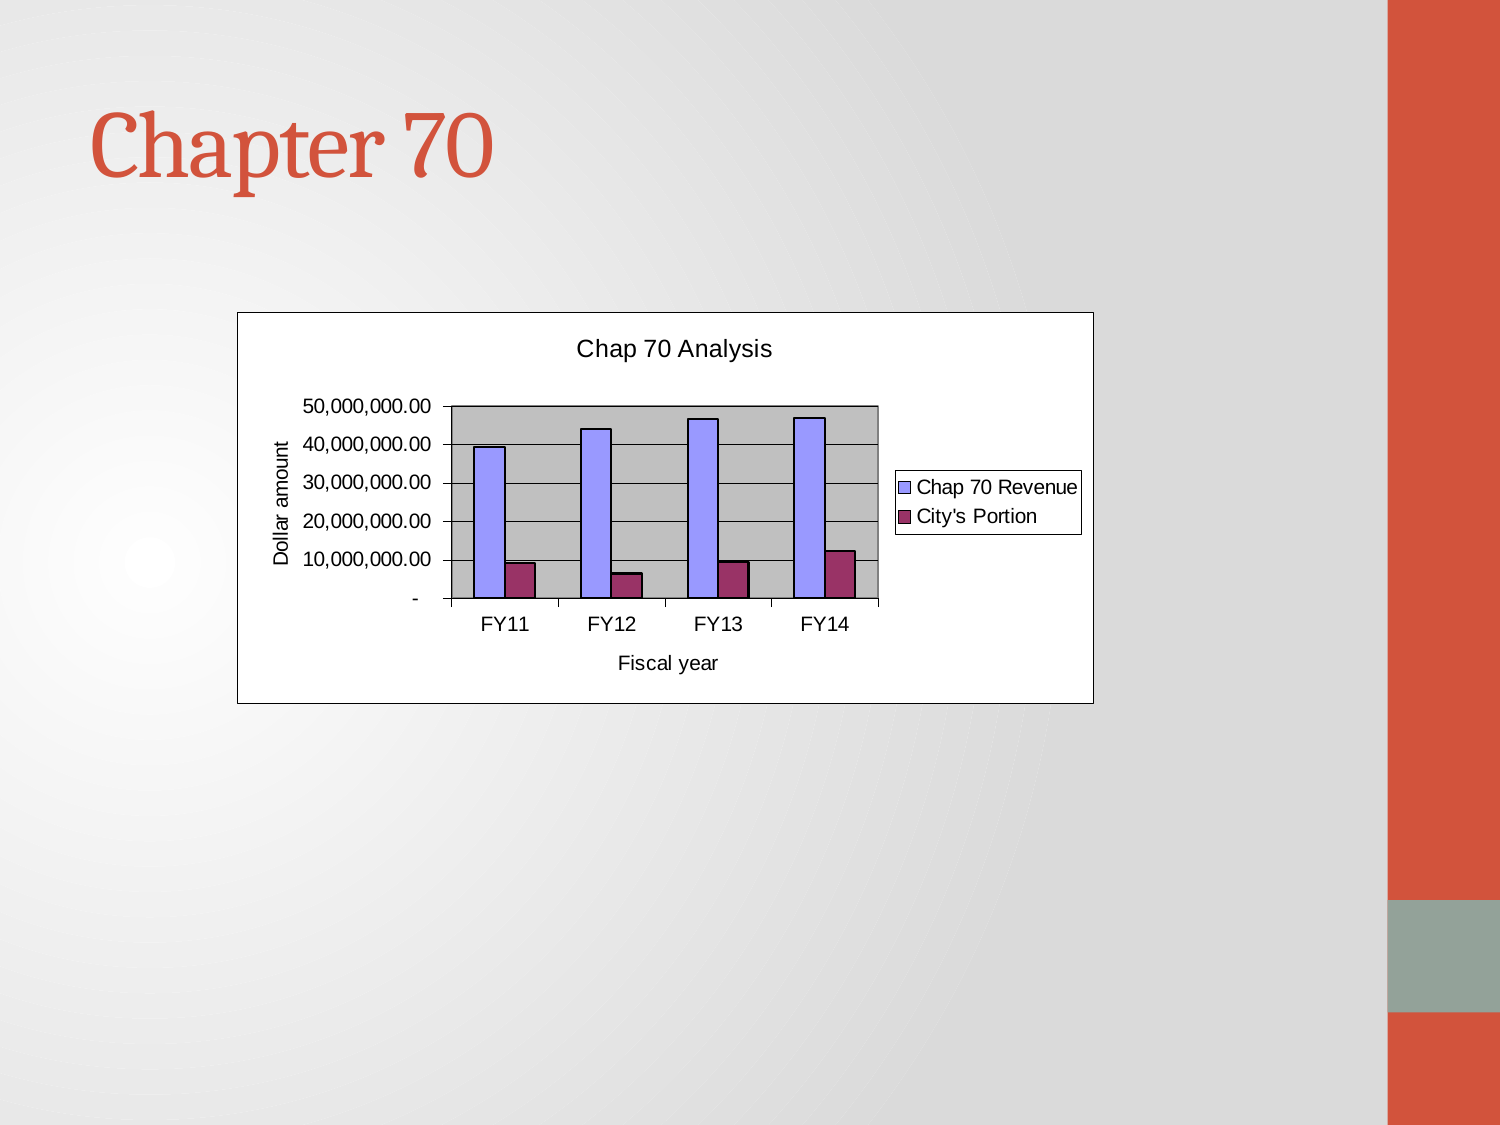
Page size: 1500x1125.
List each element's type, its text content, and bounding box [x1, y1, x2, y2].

chart [236, 311, 1095, 704]
title Chapter 70 [75, 45, 1325, 233]
